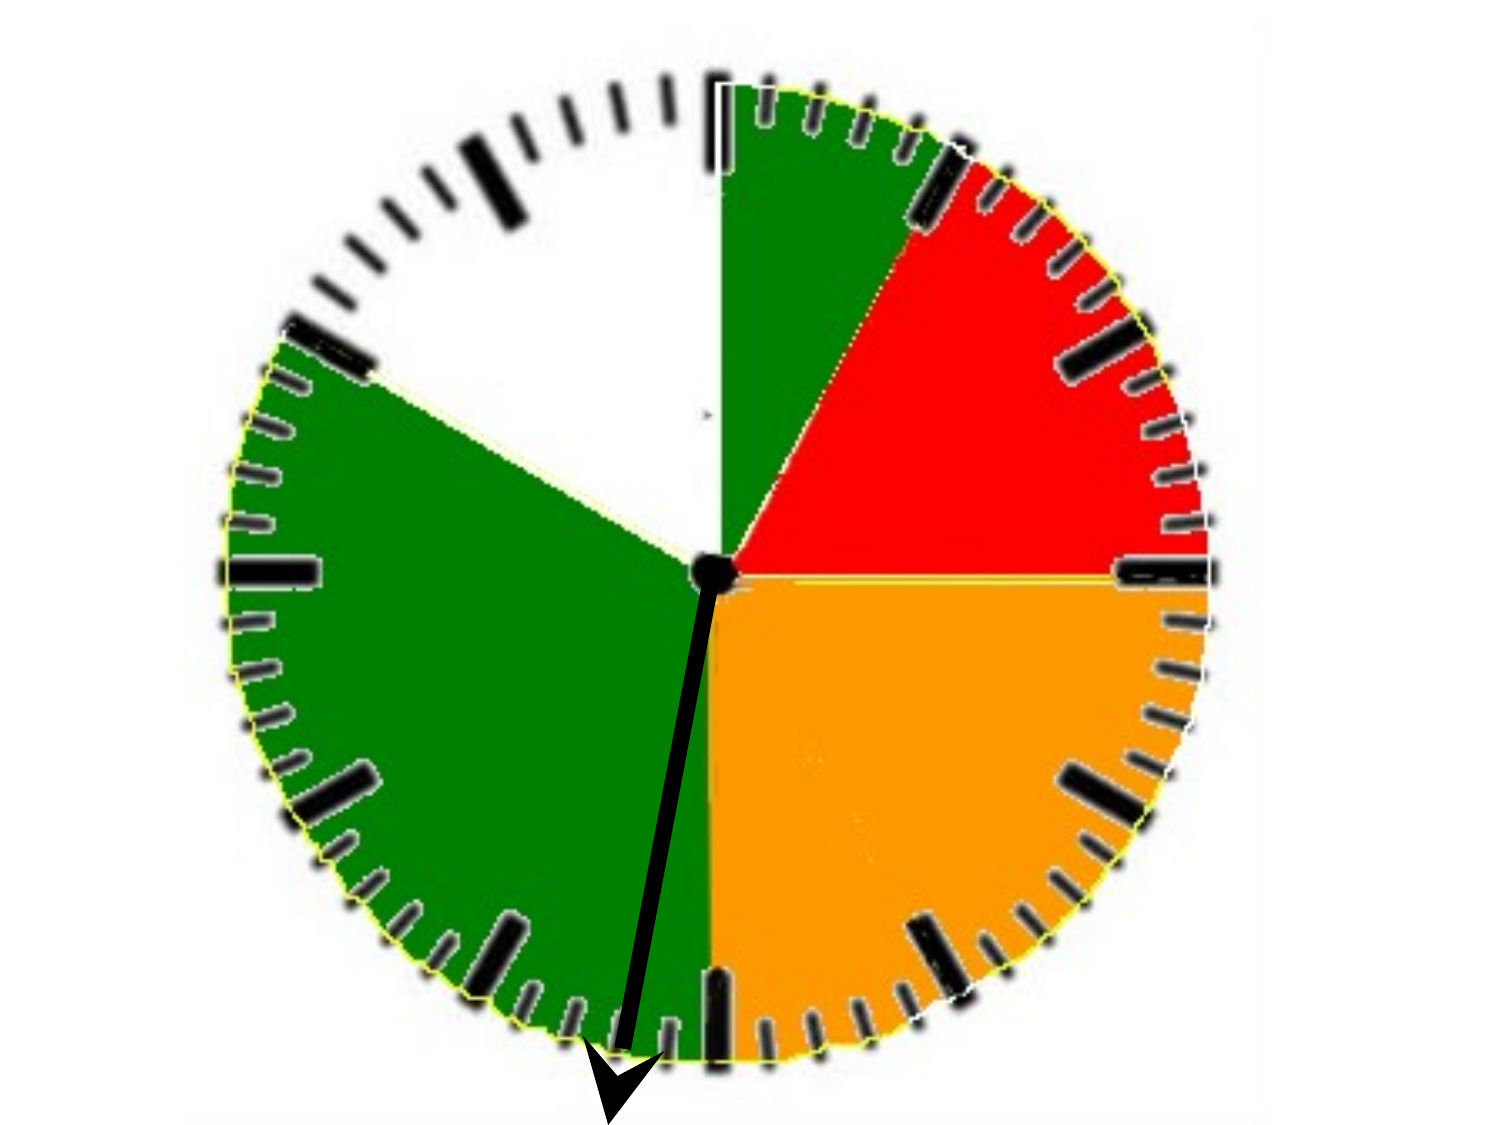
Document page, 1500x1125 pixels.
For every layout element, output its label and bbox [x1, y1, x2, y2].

picture [182, 5, 1306, 1125]
text_box [379, 790, 943, 898]
